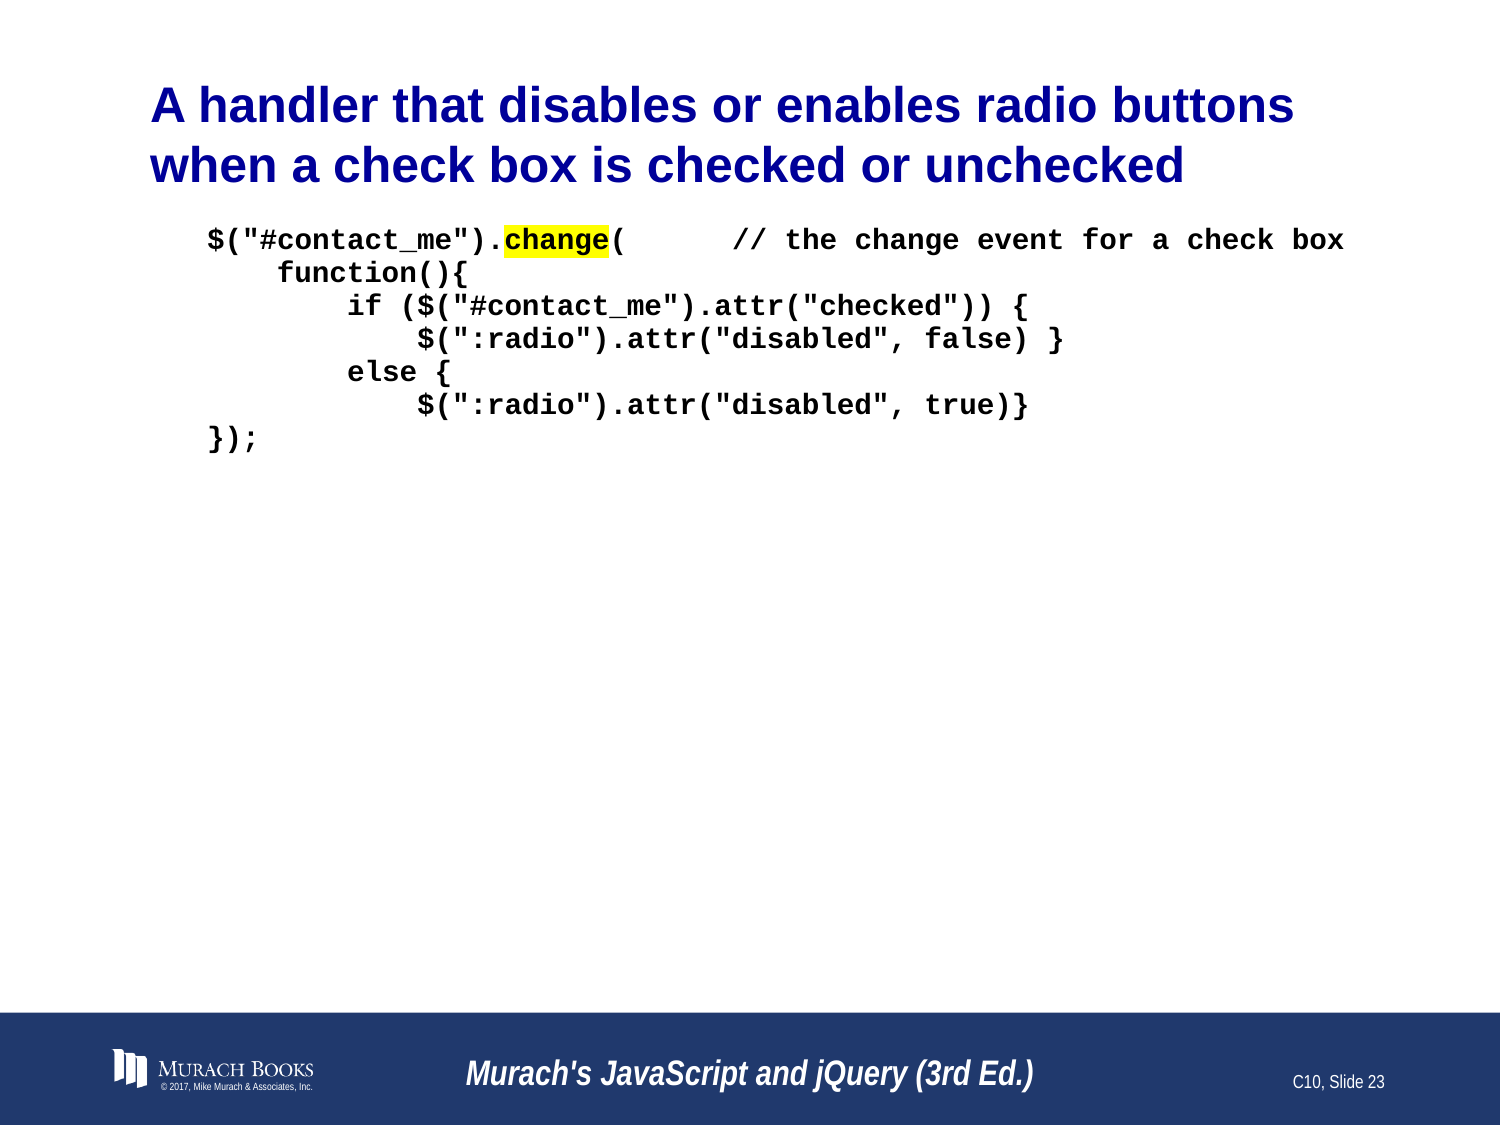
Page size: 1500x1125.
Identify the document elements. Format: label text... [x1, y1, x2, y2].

slide_number Murach's JavaScript and jQuery (3rd Ed.) [463, 1025, 1050, 1100]
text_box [149, 224, 1350, 496]
title A handler that disables or enables radio buttons when a check box is checked or unchecked [150, 72, 1350, 194]
footer © 2017, Mike Murach & Associates, Inc. [12, 1025, 463, 1100]
slide_number C10, Slide 23 [1087, 1025, 1400, 1100]
